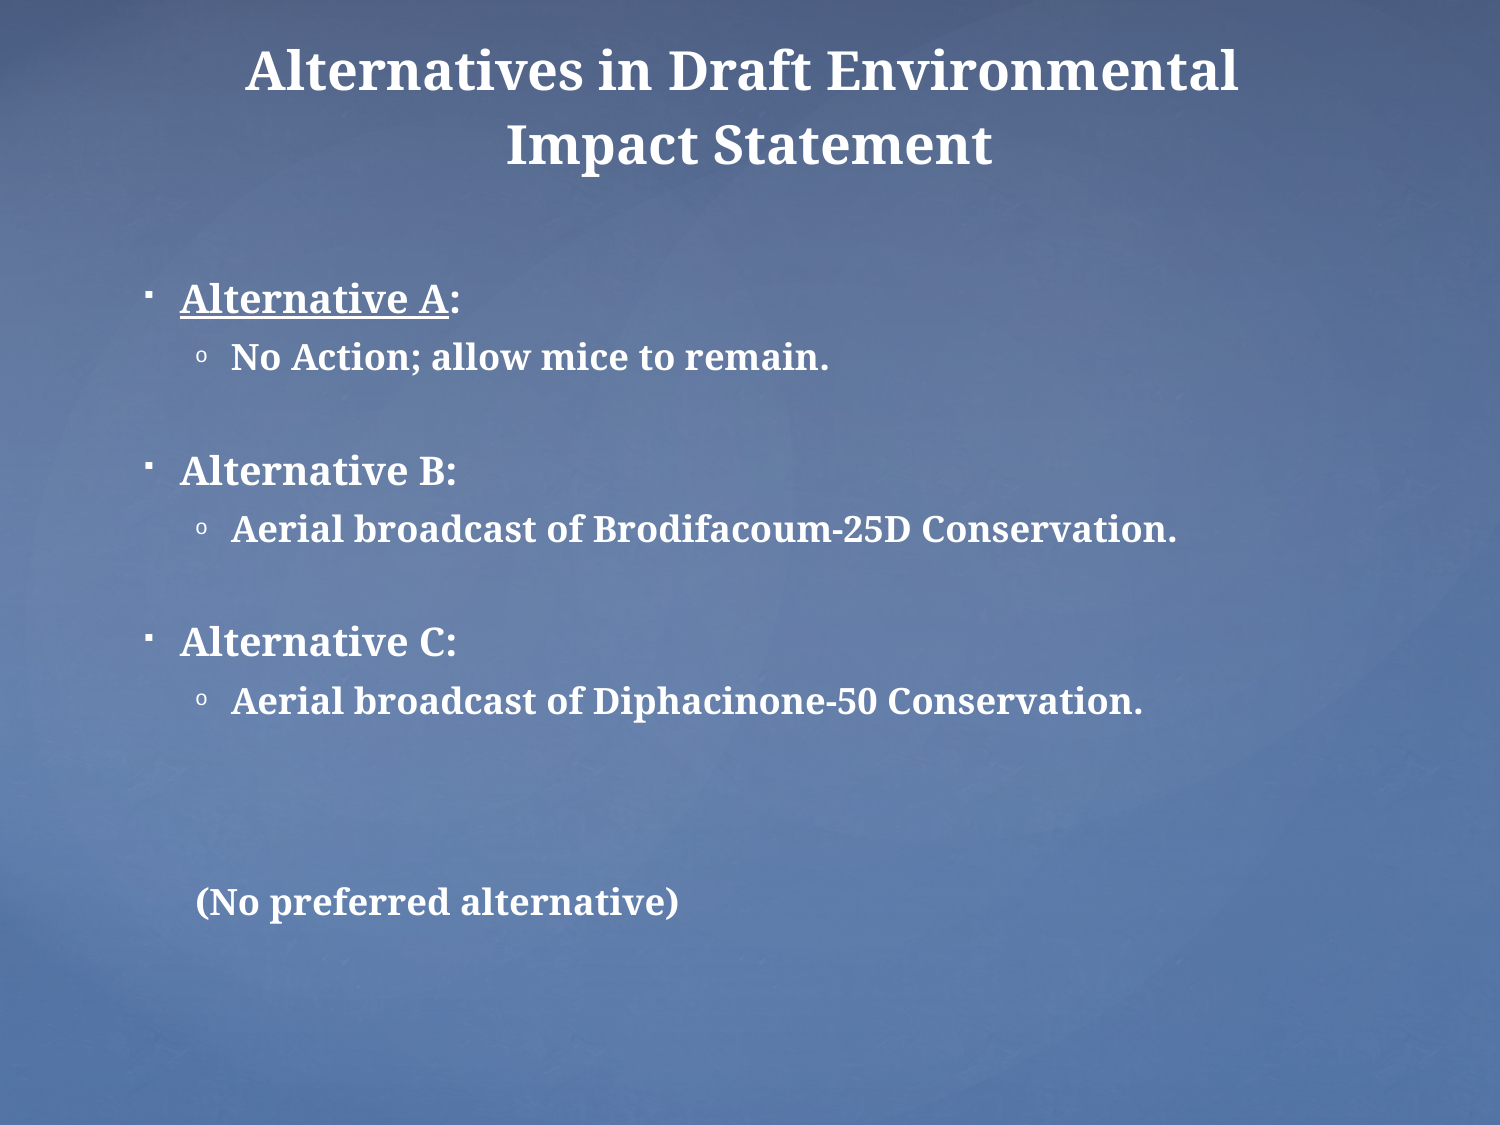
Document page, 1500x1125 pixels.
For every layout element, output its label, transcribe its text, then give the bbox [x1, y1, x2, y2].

list Alternative A: No Action; allow mice to remain. Alternative B: Aerial broadcast of Brodifacoum-25D Conservation. Alternative C: Aerial broadcast of Diphacinone-50 Conservation. (No preferred alternative) [75, 260, 1425, 938]
title Alternatives in Draft Environmental Impact Statement [75, 24, 1425, 188]
